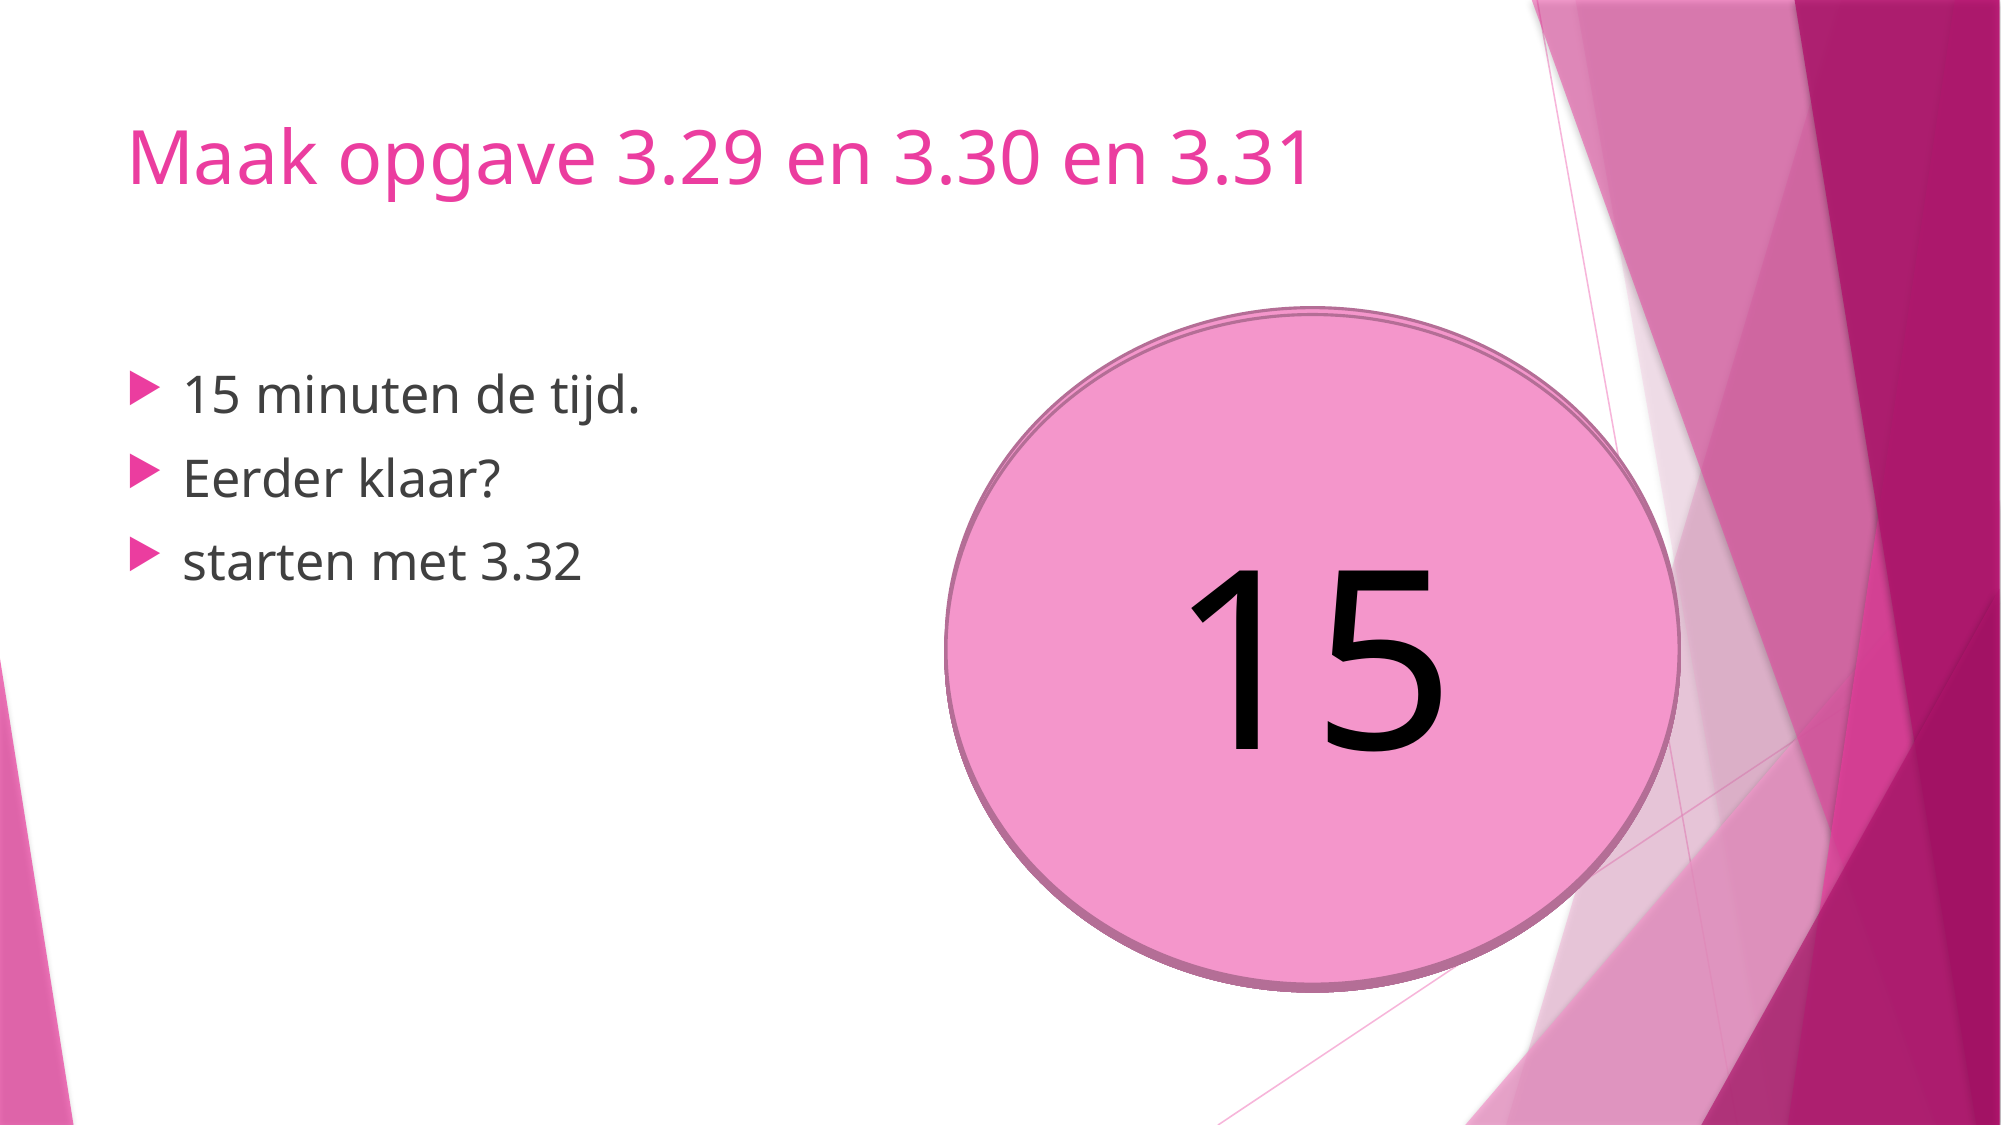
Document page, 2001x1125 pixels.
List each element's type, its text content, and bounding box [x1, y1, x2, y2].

list 15 minuten de tijd. Eerder klaar? starten met 3.32 [111, 354, 774, 992]
text_box 14 [946, 306, 1679, 609]
text_box 7 [961, 748, 1667, 993]
text_box 15 [944, 312, 1681, 986]
text_box 9 [958, 742, 1668, 990]
title Maak opgave 3.29 en 3.30 en 3.31 [111, 101, 1522, 319]
